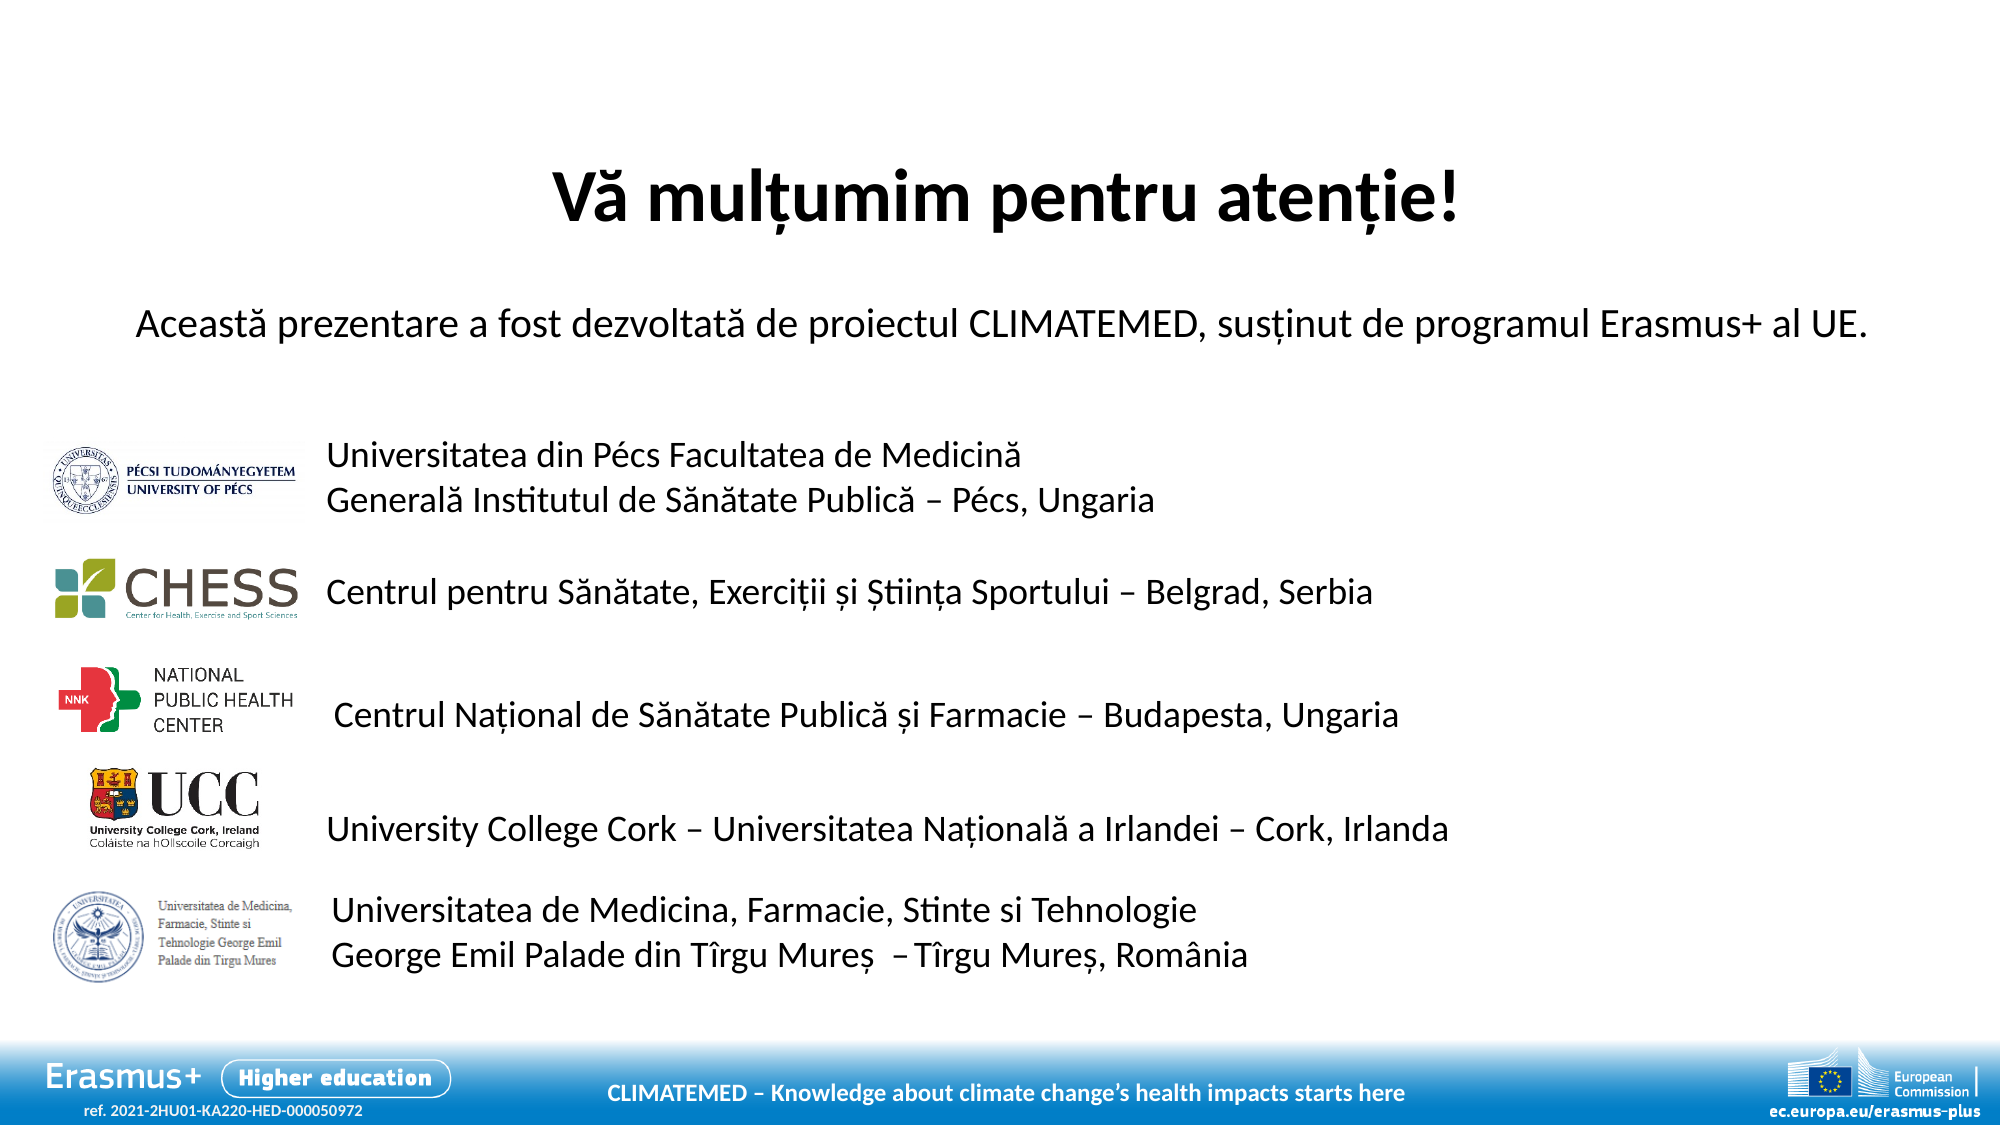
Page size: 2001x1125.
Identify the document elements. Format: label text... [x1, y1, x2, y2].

picture [48, 882, 300, 994]
text_box Universitatea din Pécs Facultatea de Medicină Generală Institutul de Sănătate Publică – Pécs, Ungaria [310, 447, 1674, 503]
picture [43, 541, 308, 637]
picture [43, 763, 305, 854]
picture [43, 655, 308, 744]
text_box Centrul Național de Sănătate Publică și Farmacie – Budapesta, Ungaria [318, 684, 1526, 740]
text_box [43, 872, 306, 981]
picture [43, 437, 305, 523]
picture [0, 899, 2000, 1125]
text_box Centrul pentru Sănătate, Exerciții și Știința Sportului – Belgrad, Serbia [310, 561, 1521, 617]
text_box University College Cork – Universitatea Națională a Irlandei – Cork, Irlanda [310, 799, 1538, 854]
list Vă mulțumim pentru atenție! Această prezentare a fost dezvoltată de proiectul CLIMATEMED, susținut de programul Erasmus+ al UE. [31, 149, 1984, 1031]
text_box Universitatea de Medicina, Farmacie, Stinte si Tehnologie George Emil Palade din Tîrgu Mureș – Tîrgu Mureș, România [316, 884, 1393, 976]
